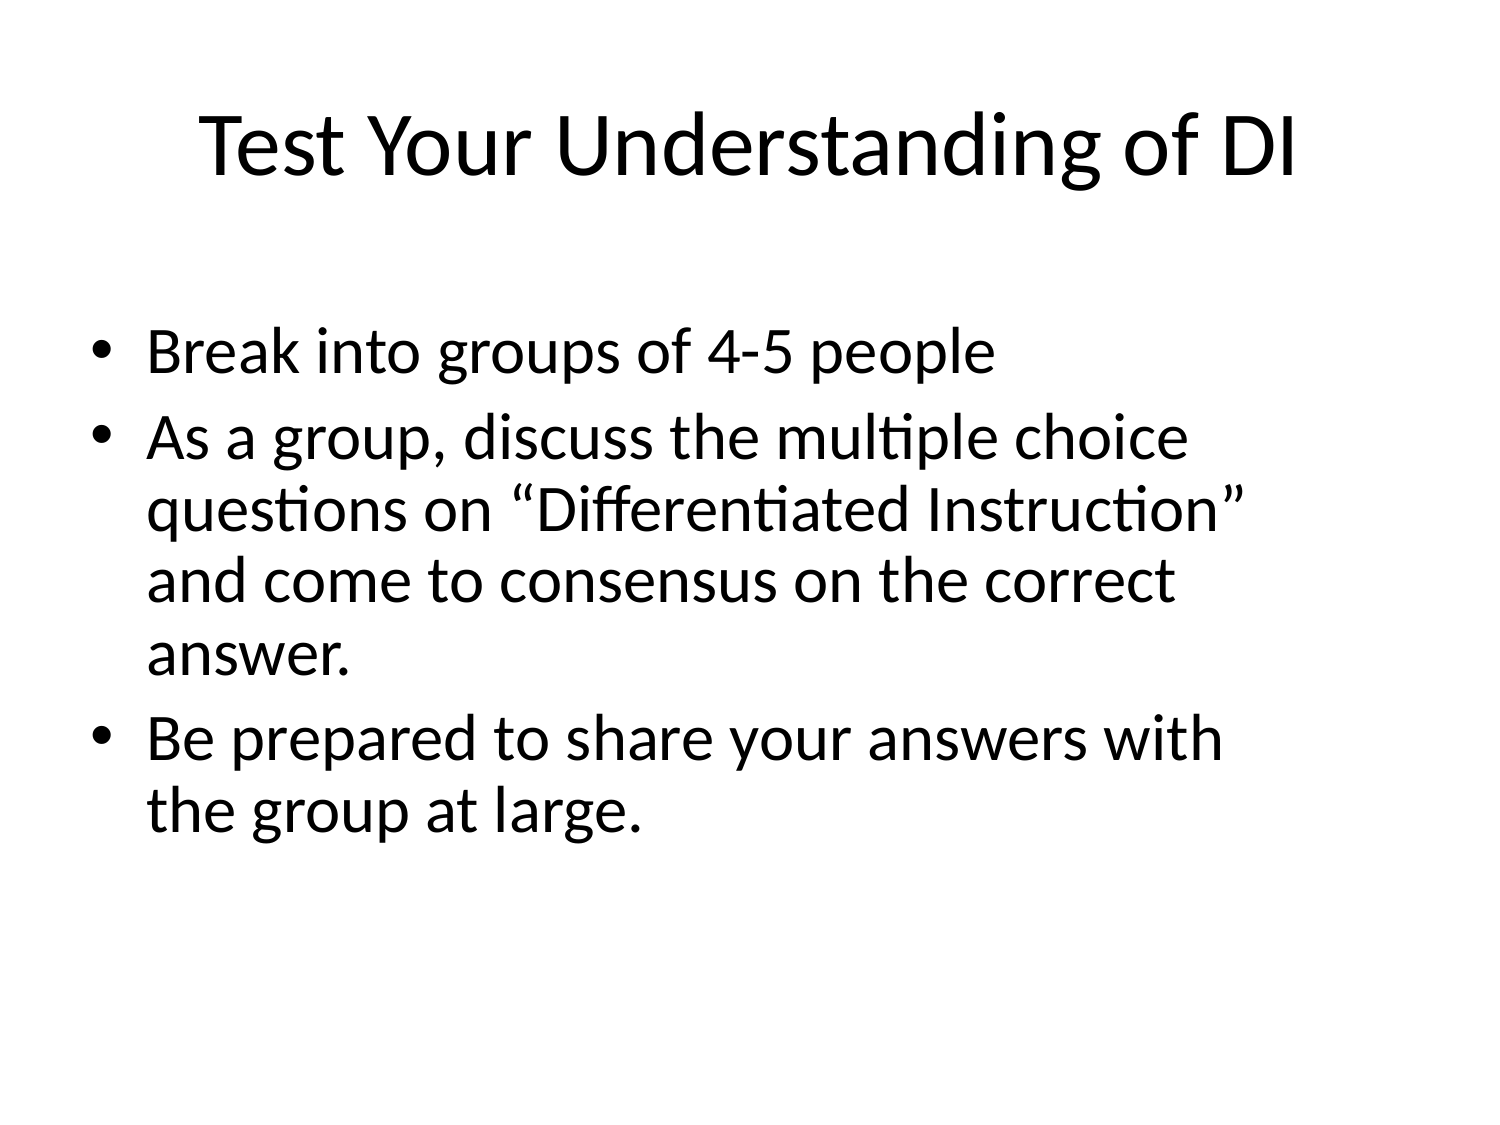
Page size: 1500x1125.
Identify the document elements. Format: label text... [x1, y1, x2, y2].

title Test Your Understanding of DI [74, 44, 1426, 233]
list Break into groups of 4-5 people As a group, discuss the multiple choice questions on “Differentiated Instruction” and come to consensus on the correct answer. Be prepared to share your answers with the group at large. [74, 308, 1346, 948]
